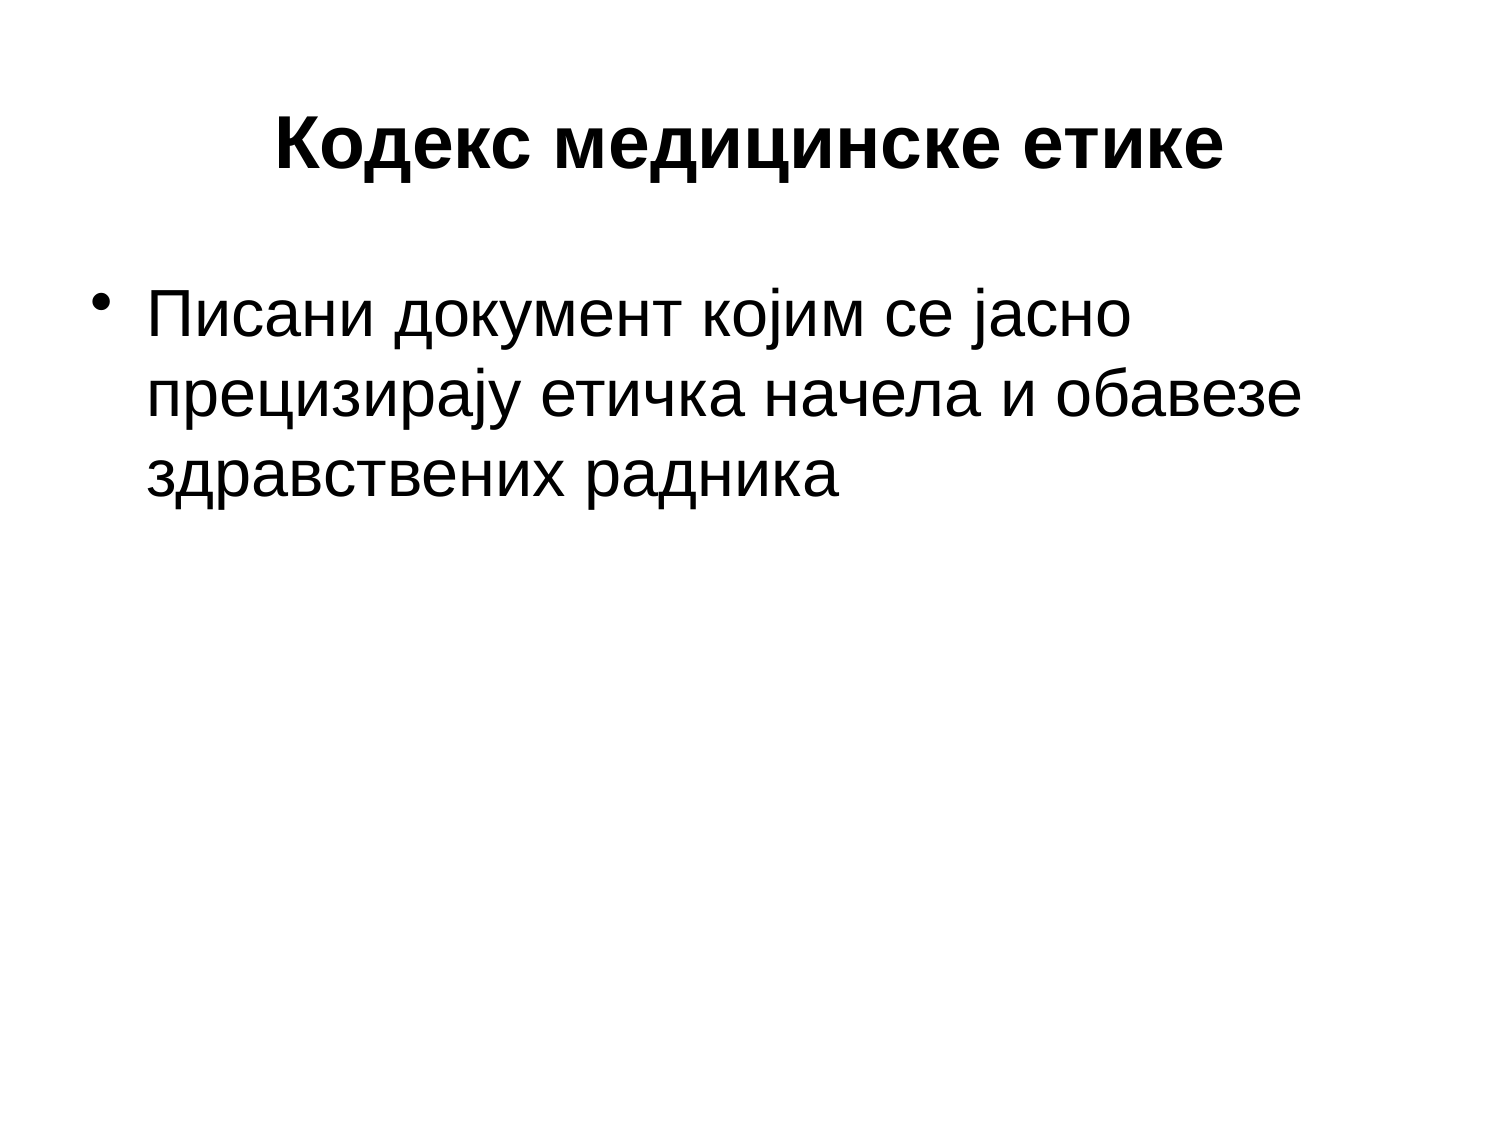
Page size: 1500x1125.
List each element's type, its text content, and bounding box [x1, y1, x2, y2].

title Кодекс медицинске етике [74, 44, 1426, 233]
list Писани документ којим се јасно прецизирају етичка начела и обавезе здравствених радника [74, 262, 1426, 1006]
